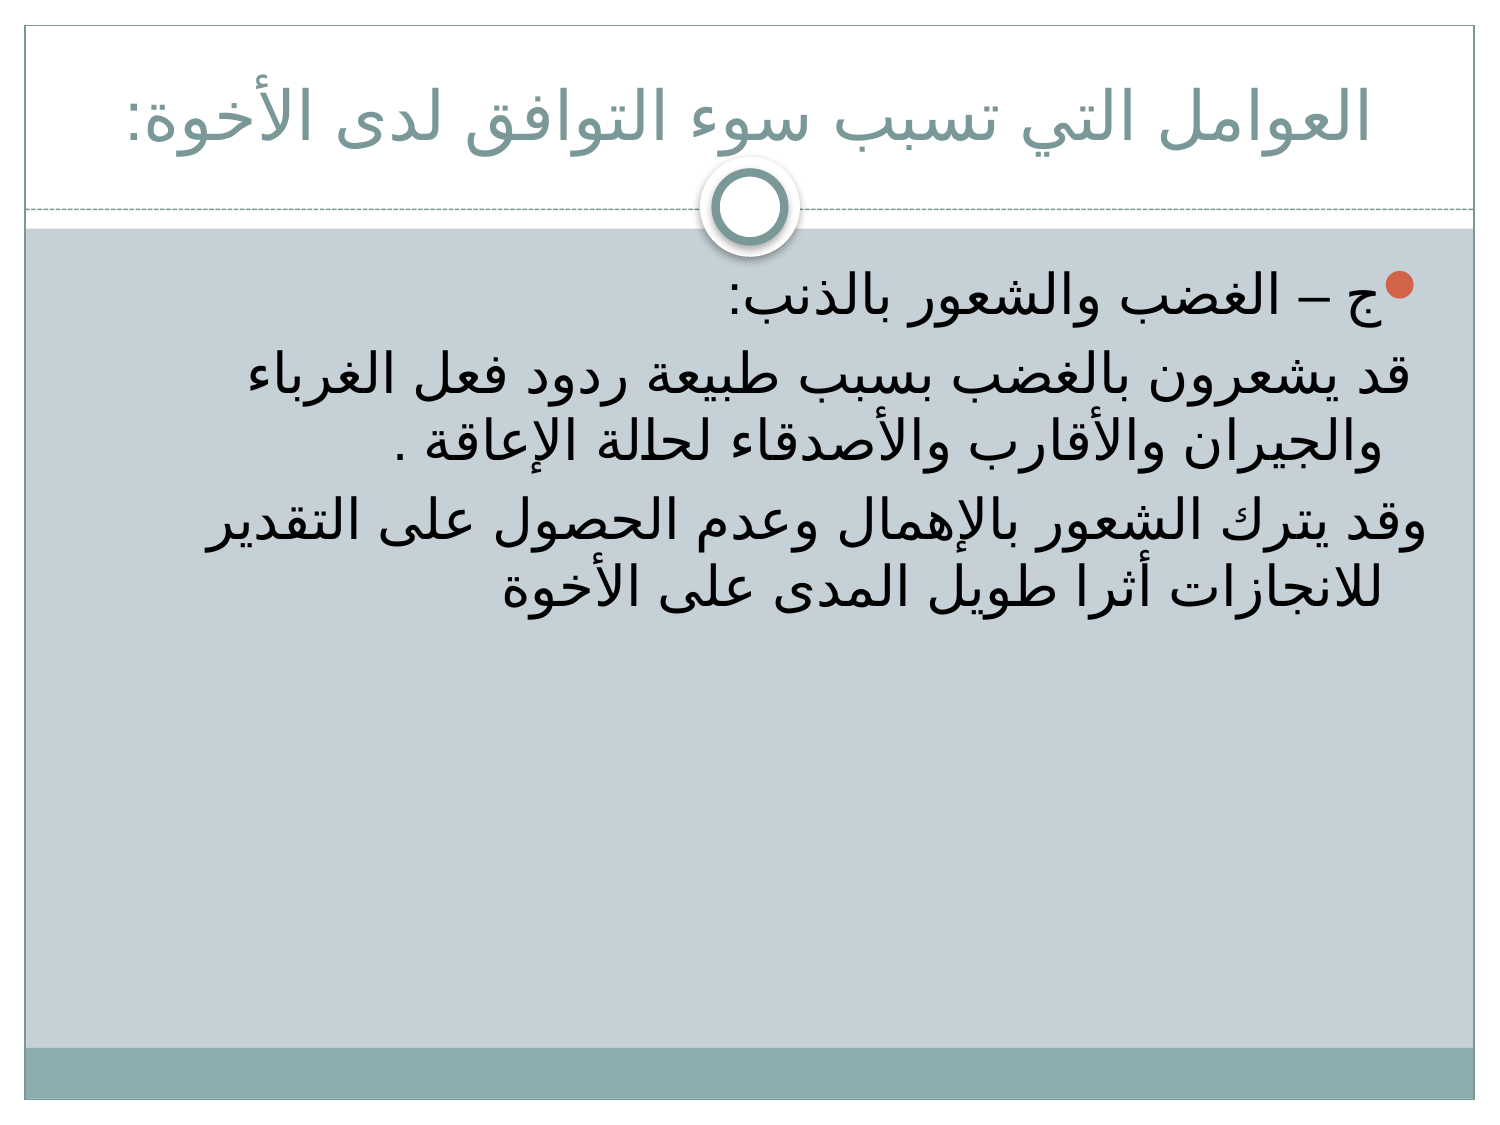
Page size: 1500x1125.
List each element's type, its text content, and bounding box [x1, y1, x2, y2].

title العوامل التي تسبب سوء التوافق لدى الأخوة: [49, 37, 1450, 163]
list ج – الغضب والشعور بالذنب: قد يشعرون بالغضب بسبب طبيعة ردود فعل الغرباء والجيران والأقارب والأصدقاء لحالة الإعاقة . وقد يترك الشعور بالإهمال وعدم الحصول على التقدير للانجازات أثرا طويل المدى على الأخوة [49, 250, 1445, 1001]
